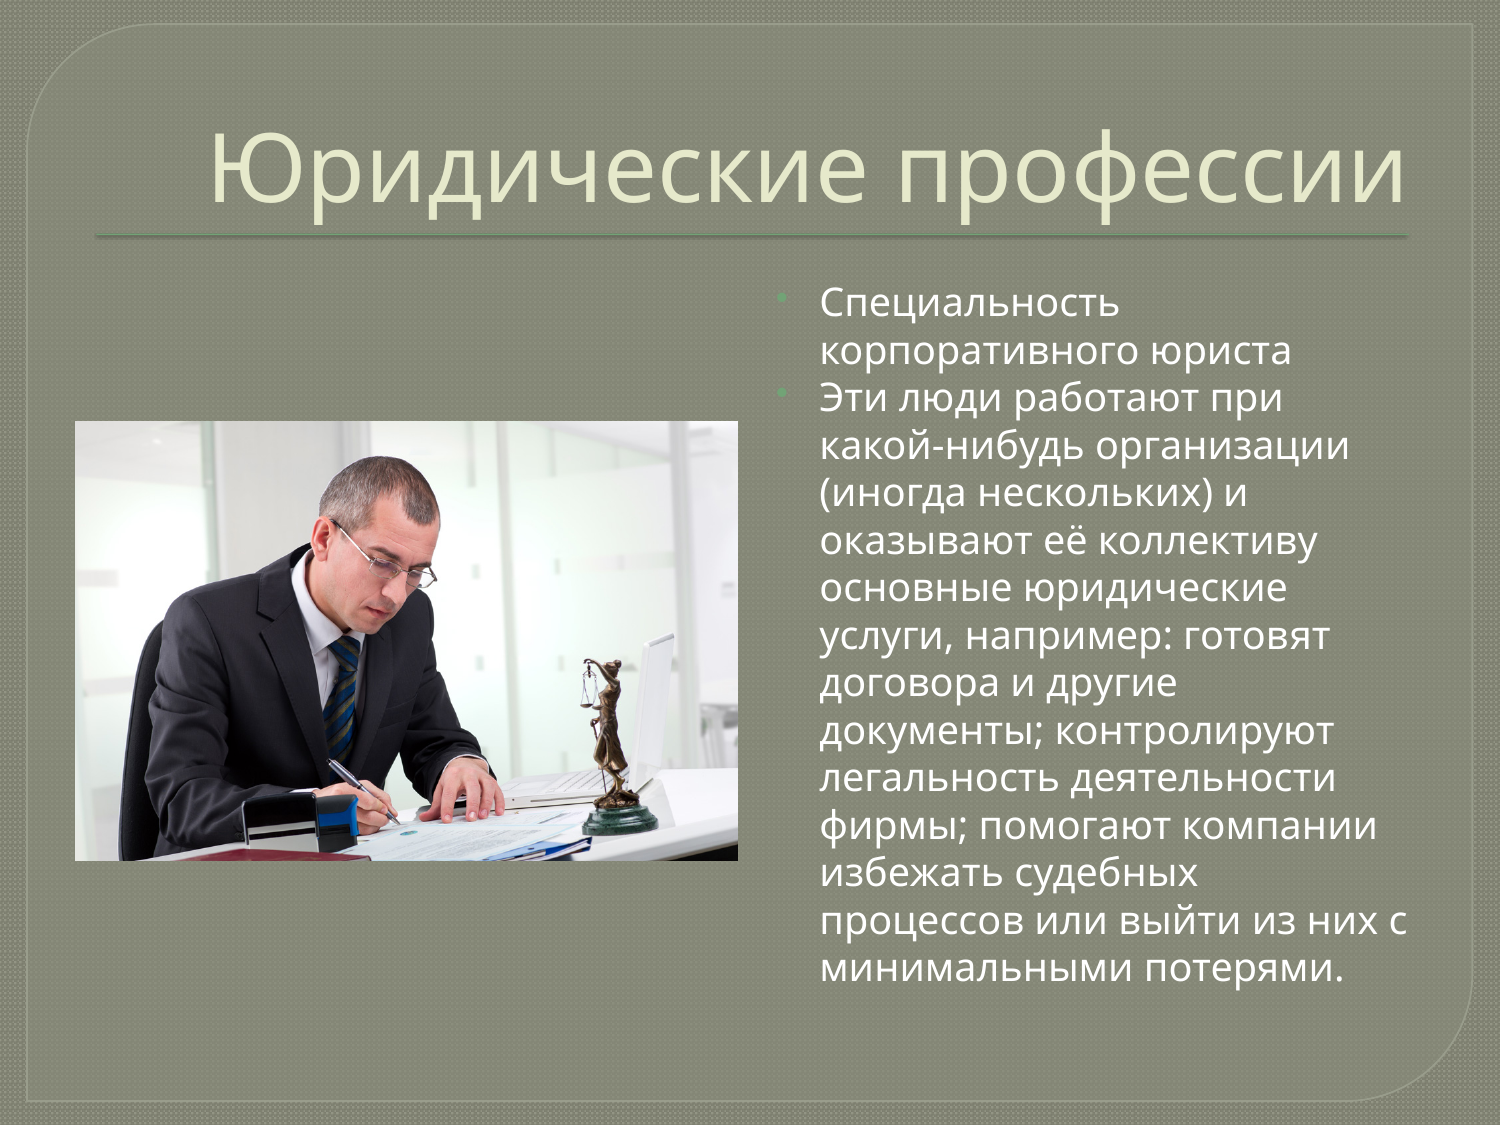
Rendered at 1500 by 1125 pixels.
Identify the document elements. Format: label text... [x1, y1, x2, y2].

list Специальность корпоративного юриста Эти люди работают при какой-нибудь организации (иногда нескольких) и оказывают её коллективу основные юридические услуги, например: готовят договора и другие документы; контролируют легальность деятельности фирмы; помогают компании избежать судебных процессов или выйти из них с минимальными потерями. [762, 270, 1425, 1013]
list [74, 421, 738, 861]
title Юридические профессии [75, 41, 1425, 230]
